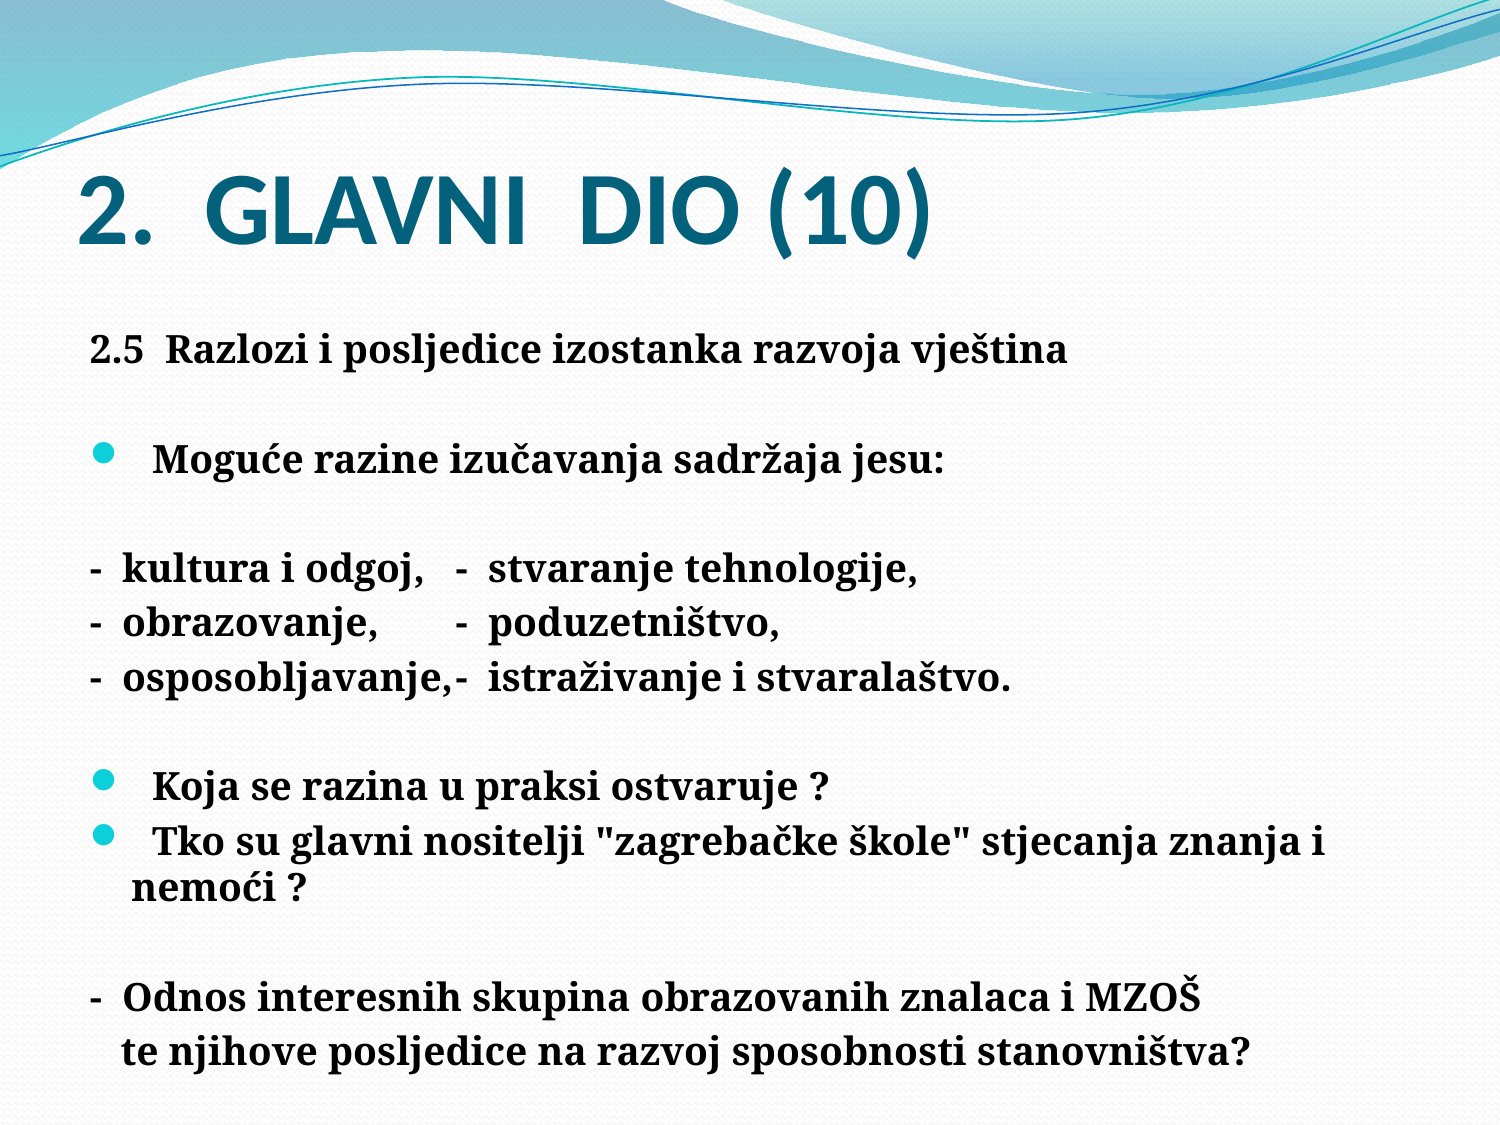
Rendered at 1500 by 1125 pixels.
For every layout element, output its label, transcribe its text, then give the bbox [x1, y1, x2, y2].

title 2. GLAVNI DIO (10) [76, 78, 1427, 266]
list 2.5 Razlozi i posljedice izostanka razvoja vještina Moguće razine izučavanja sadržaja jesu: - kultura i odgoj, - stvaranje tehnologije, - obrazovanje, - poduzetništvo, - osposobljavanje, - istraživanje i stvaralaštvo. Koja se razina u praksi ostvaruje ? Tko su glavni nositelji "zagrebačke škole" stjecanja znanja i nemoći ? - Odnos interesnih skupina obrazovanih znalaca i MZOŠ te njihove posljedice na razvoj sposobnosti stanovništva? [75, 317, 1425, 1083]
